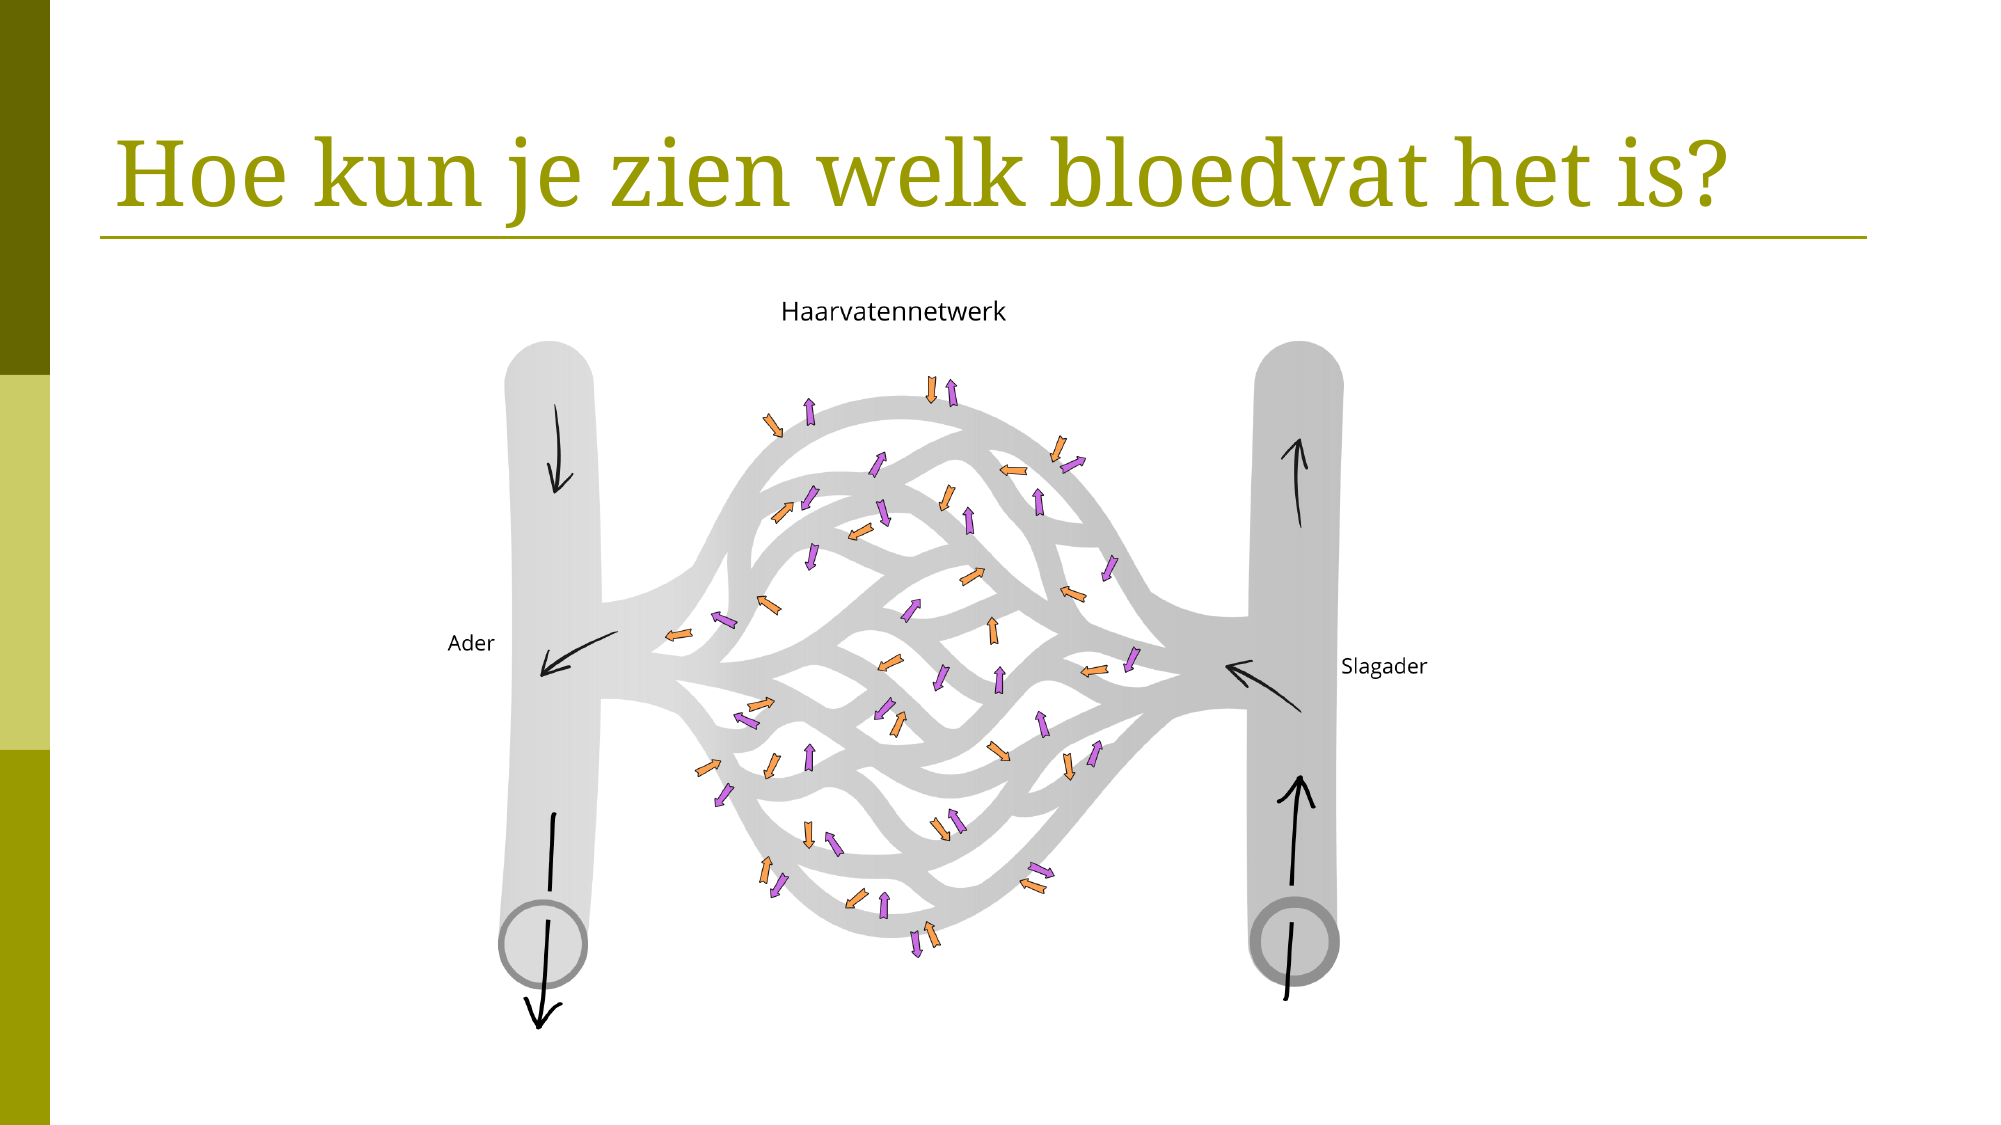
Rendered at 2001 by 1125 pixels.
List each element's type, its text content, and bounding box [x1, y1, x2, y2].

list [444, 266, 1445, 1052]
title Hoe kun je zien welk bloedvat het is? [99, 45, 1900, 233]
